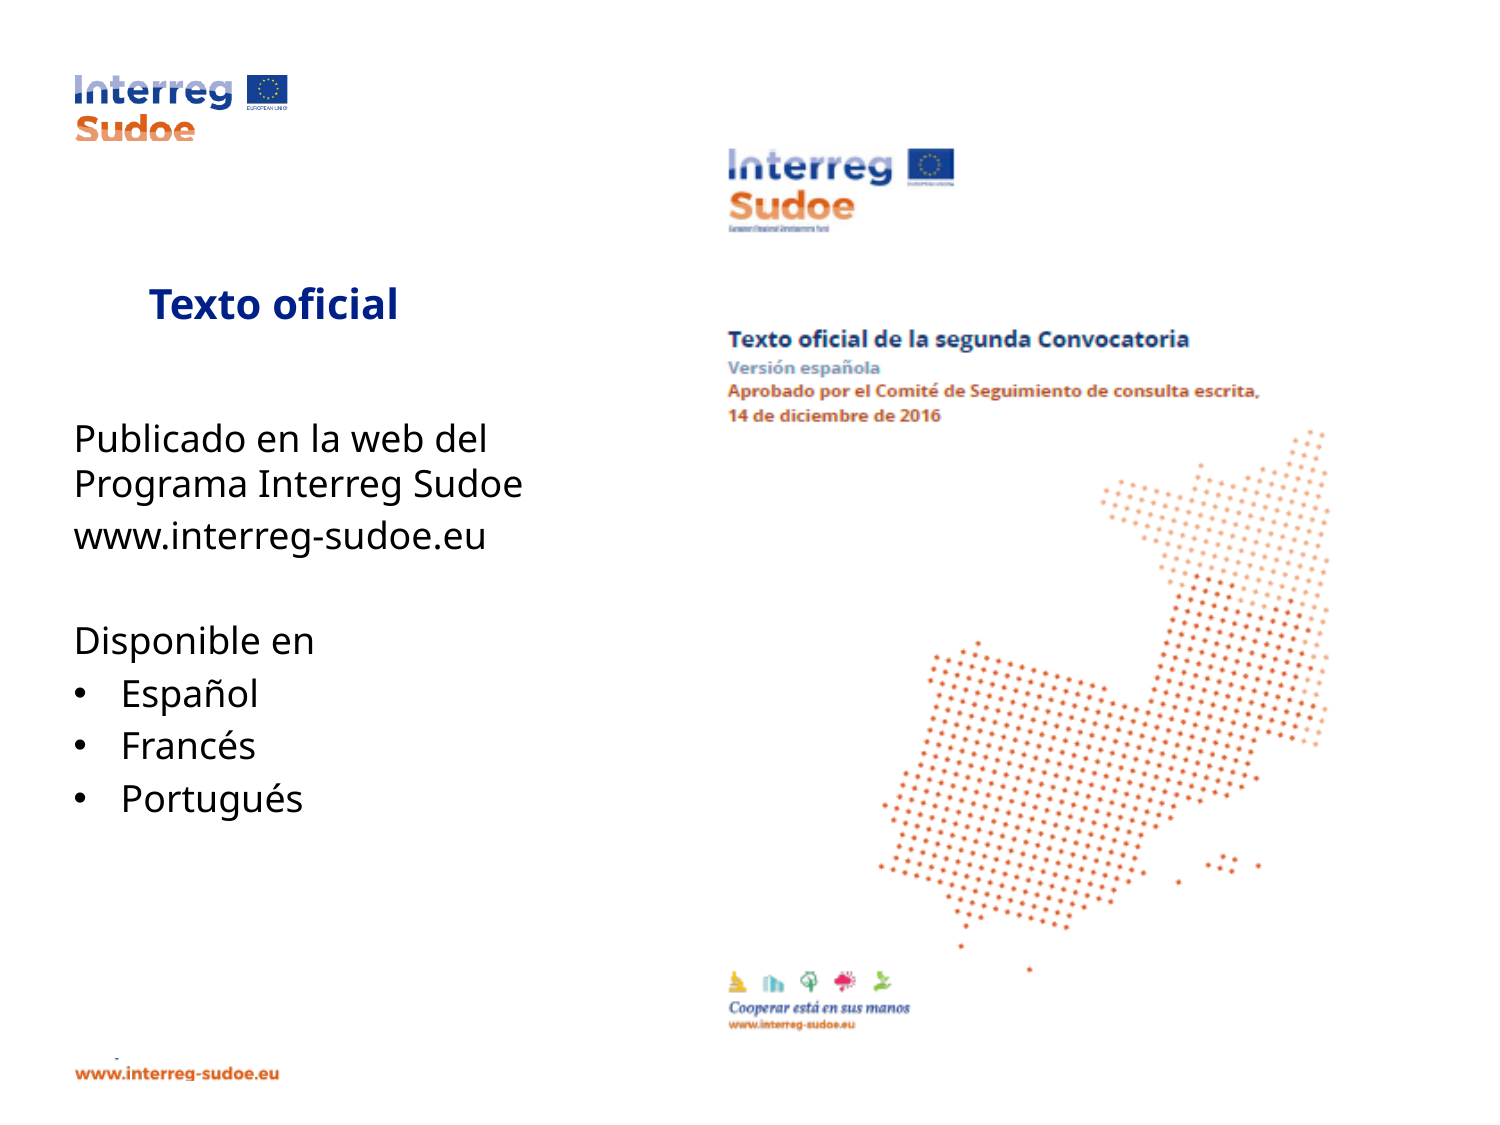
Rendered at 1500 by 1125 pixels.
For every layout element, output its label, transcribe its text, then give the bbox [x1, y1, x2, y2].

list Publicado en la web del Programa Interreg Sudoe www.interreg-sudoe.eu Disponible en Español Francés Portugués [58, 354, 638, 1007]
title Texto oficial [58, 245, 490, 336]
picture [699, 87, 1395, 1093]
